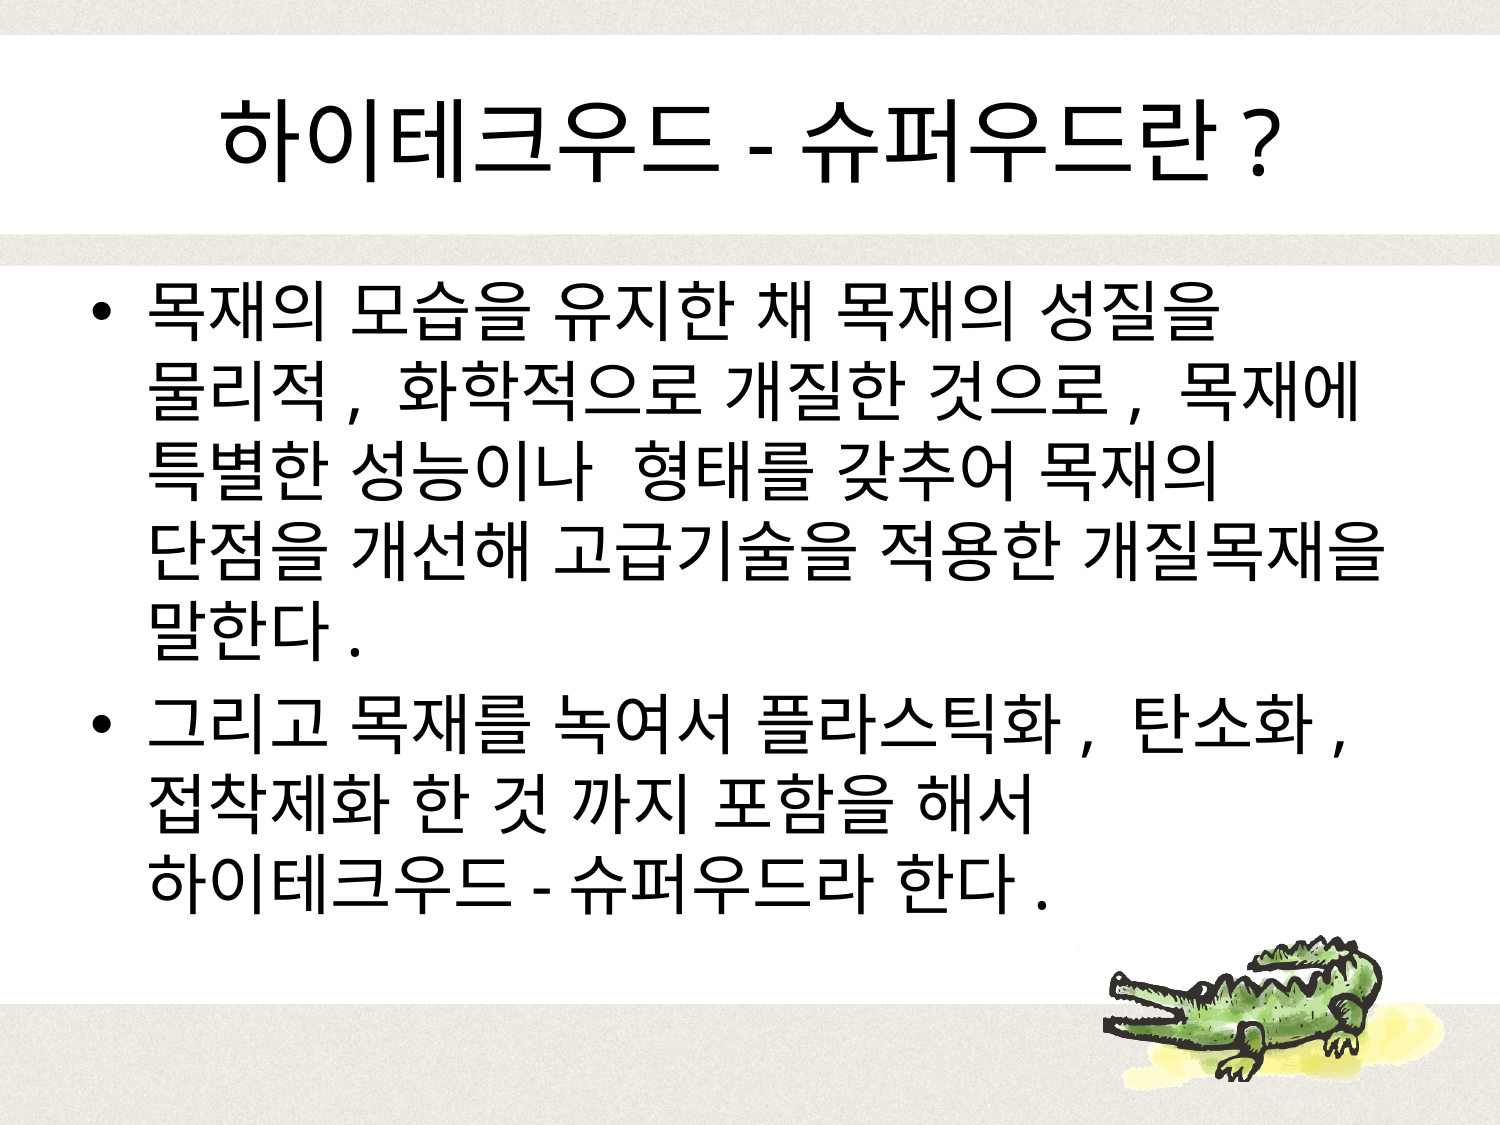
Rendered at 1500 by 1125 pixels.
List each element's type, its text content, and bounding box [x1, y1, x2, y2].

picture [0, 0, 1500, 35]
picture [0, 935, 1500, 1125]
picture [0, 235, 1500, 265]
title 하이테크우드-슈퍼우드란? [75, 45, 1425, 233]
list 목재의 모습을 유지한 채 목재의 성질을 물리적, 화학적으로 개질한 것으로, 목재에 특별한 성능이나 형태를 갖추어 목재의 단점을 개선해 고급기술을 적용한 개질목재을 말한다. 그리고 목재를 녹여서 플라스틱화, 탄소화, 접착제화 한 것 까지 포함을 해서 하이테크우드-슈퍼우드라 한다. [75, 262, 1425, 1005]
